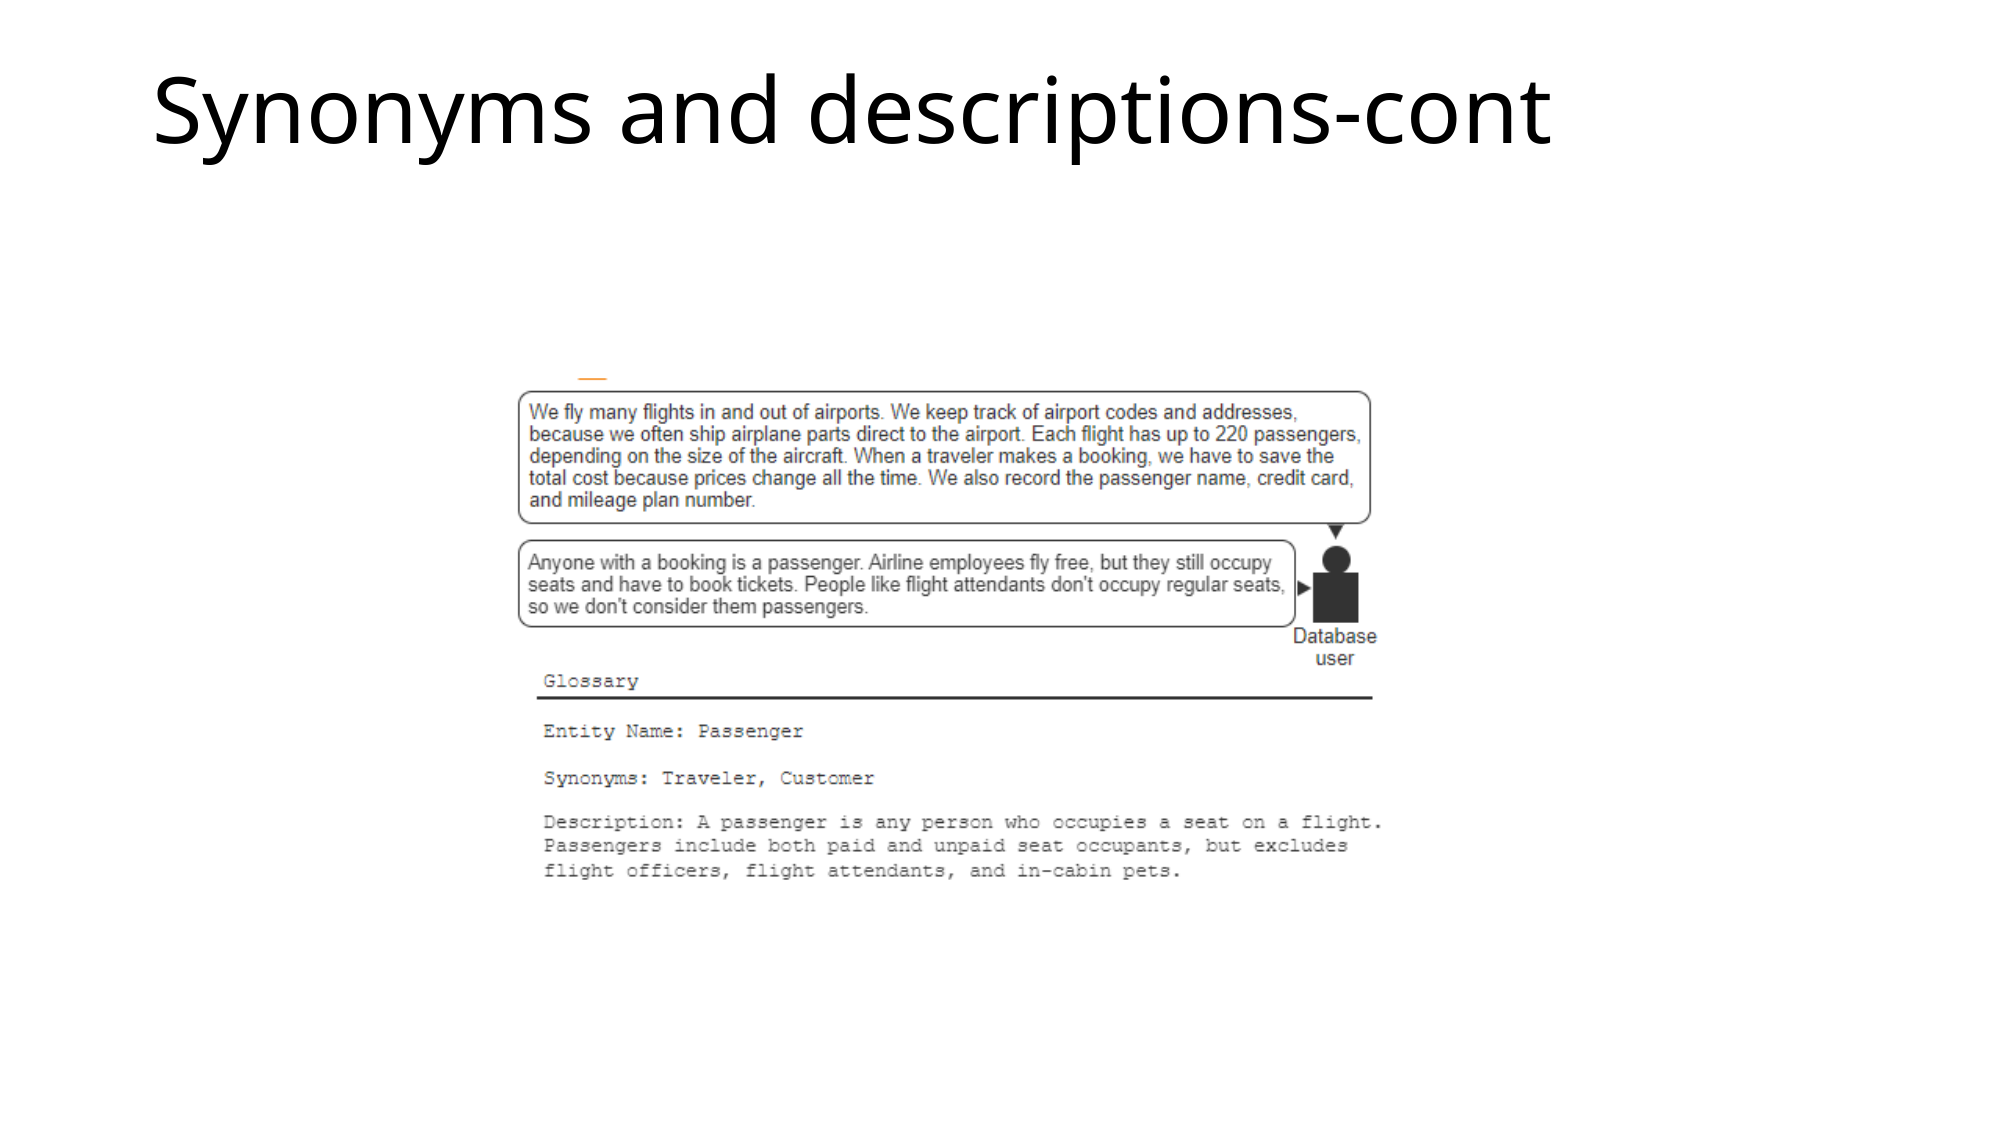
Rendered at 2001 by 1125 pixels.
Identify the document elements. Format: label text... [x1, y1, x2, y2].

picture [473, 377, 1426, 916]
title Synonyms and descriptions-cont [137, 59, 1863, 278]
